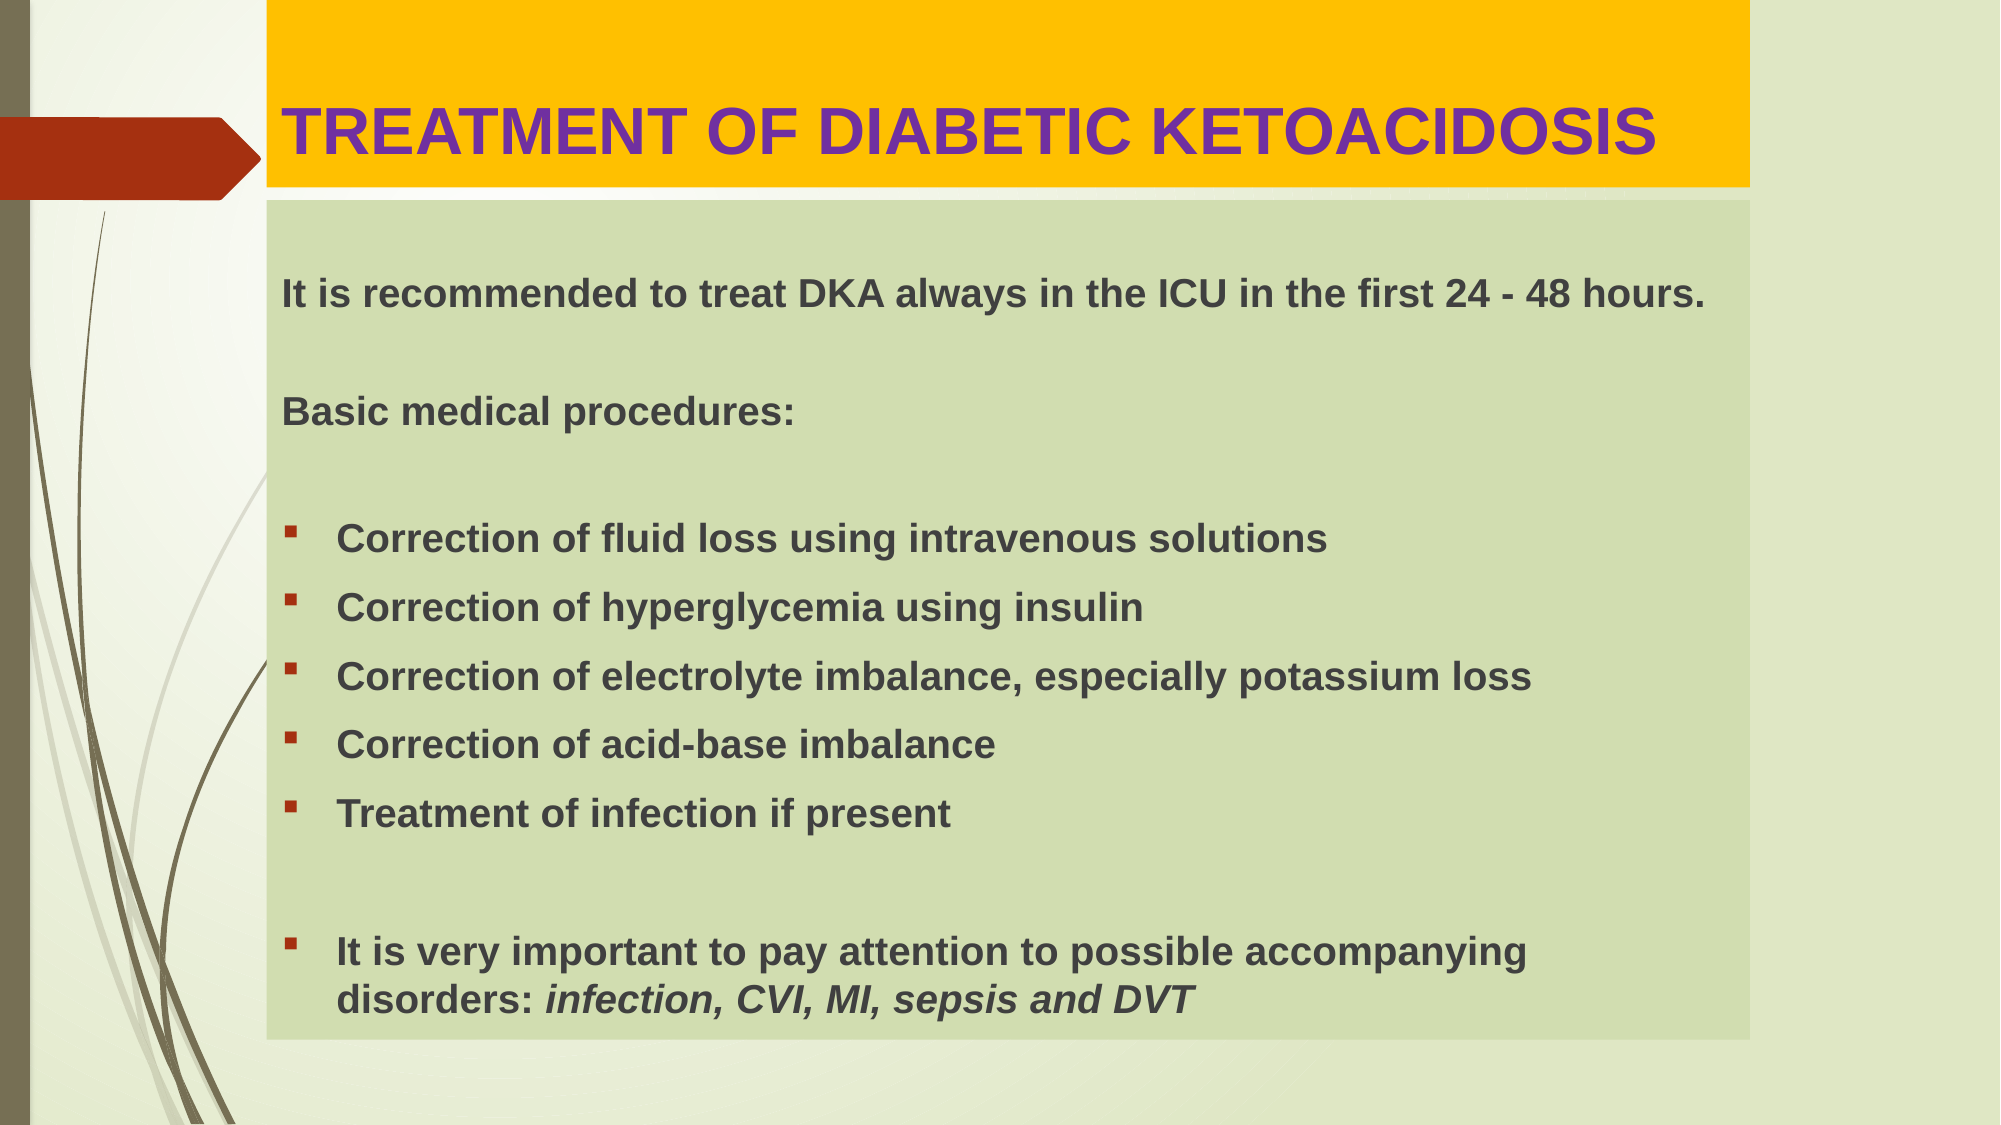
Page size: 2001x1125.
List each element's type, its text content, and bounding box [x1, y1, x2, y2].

title TREATMENT OF DIABETIC KETOACIDOSIS [266, 0, 1750, 188]
list It is recommended to treat DKA always in the ICU in the first 24 - 48 hours. Basic medical procedures: Correction of fluid loss using intravenous solutions Correction of hyperglycemia using insulin Correction of electrolyte imbalance, especially potassium loss Correction of acid-base imbalance Treatment of infection if present It is very important to pay attention to possible accompanying disorders: infection, CVI, MI, sepsis and DVT [266, 200, 1750, 1040]
